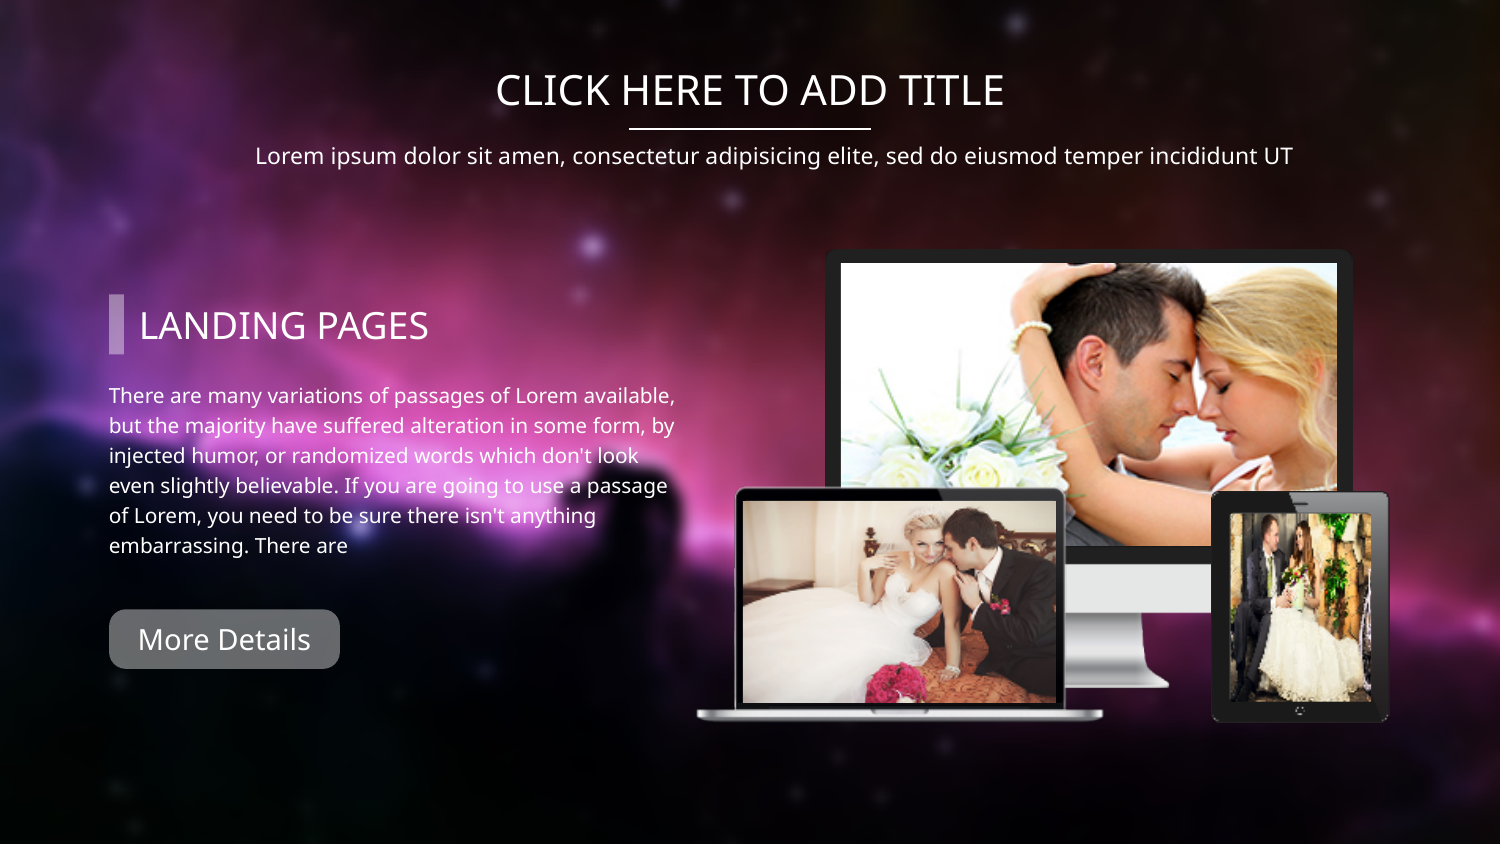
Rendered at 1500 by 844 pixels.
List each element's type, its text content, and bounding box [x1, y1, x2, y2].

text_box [1211, 490, 1391, 723]
picture [0, 0, 1500, 844]
text_box There are many variations of passages of Lorem available, but the majority have suffered alteration in some form, by injected humor, or randomized words which don't look even slightly believable. If you are going to use a passage of Lorem, you need to be sure there isn't anything embarrassing. There are [94, 370, 691, 561]
text_box More Details [109, 609, 340, 669]
text_box LANDING PAGES [123, 294, 503, 354]
text_box [107, 292, 126, 356]
